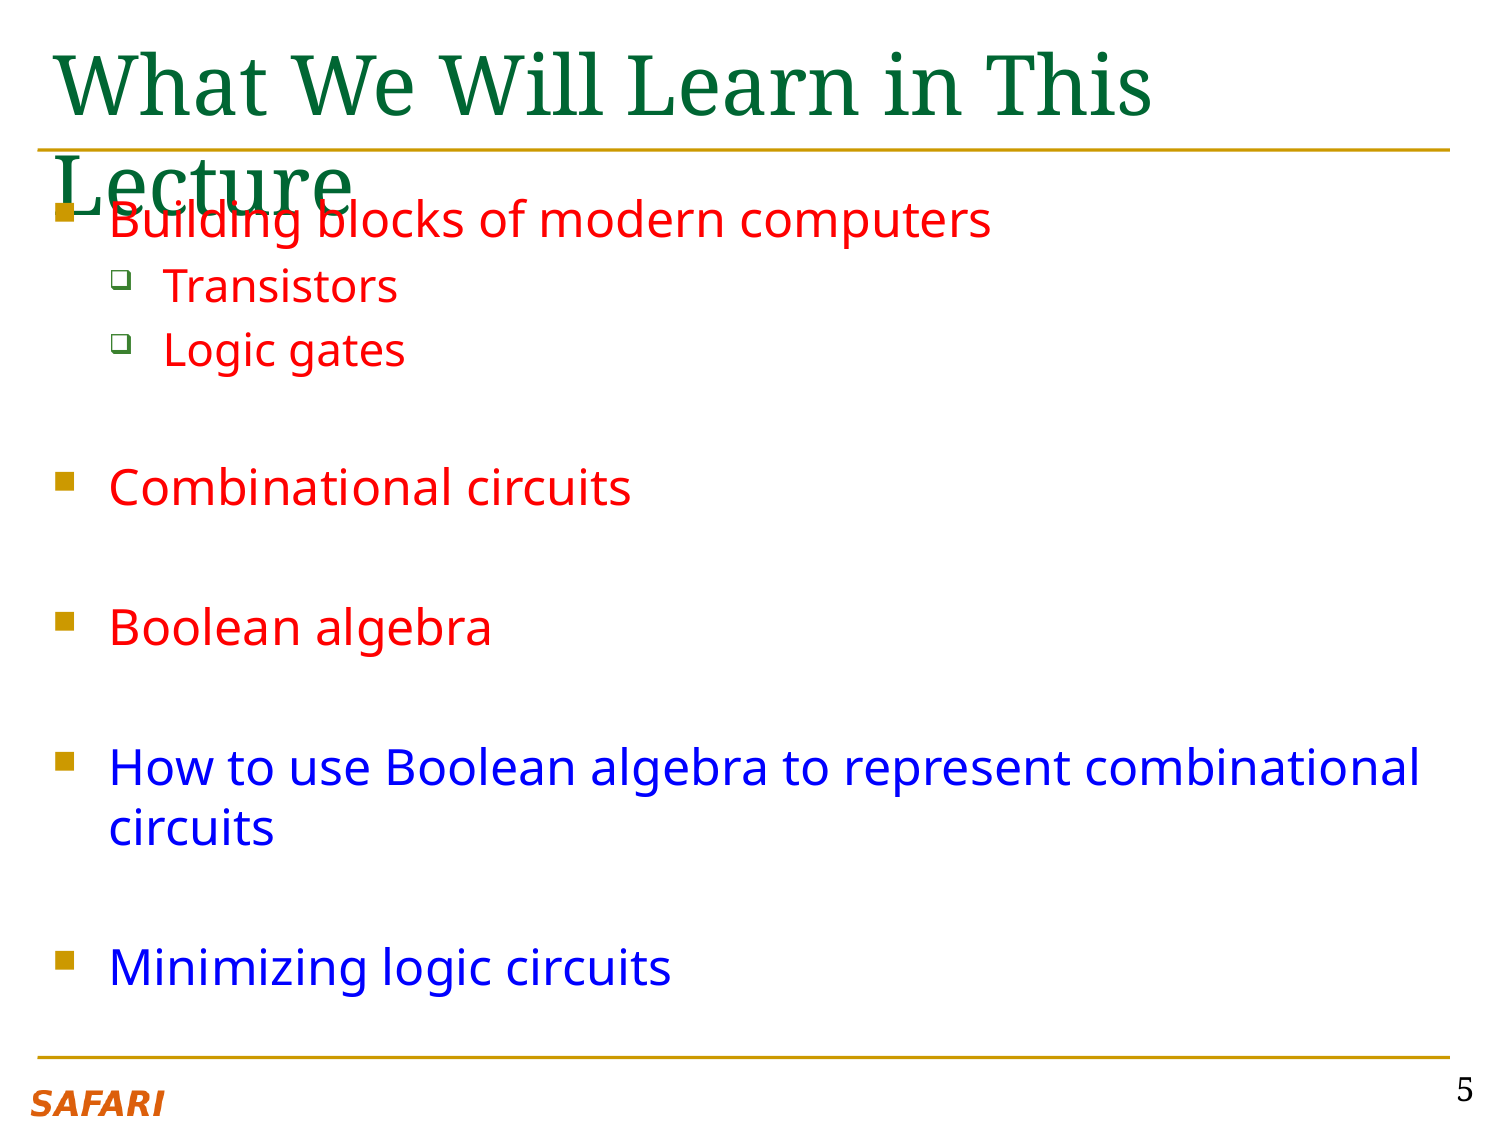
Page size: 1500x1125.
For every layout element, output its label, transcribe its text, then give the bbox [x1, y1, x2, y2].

list Building blocks of modern computers Transistors Logic gates Combinational circuits Boolean algebra How to use Boolean algebra to represent combinational circuits Minimizing logic circuits [37, 179, 1450, 1025]
title What We Will Learn in This Lecture [37, 24, 1450, 170]
slide_number 5 [1139, 1045, 1490, 1121]
picture [29, 1083, 169, 1124]
